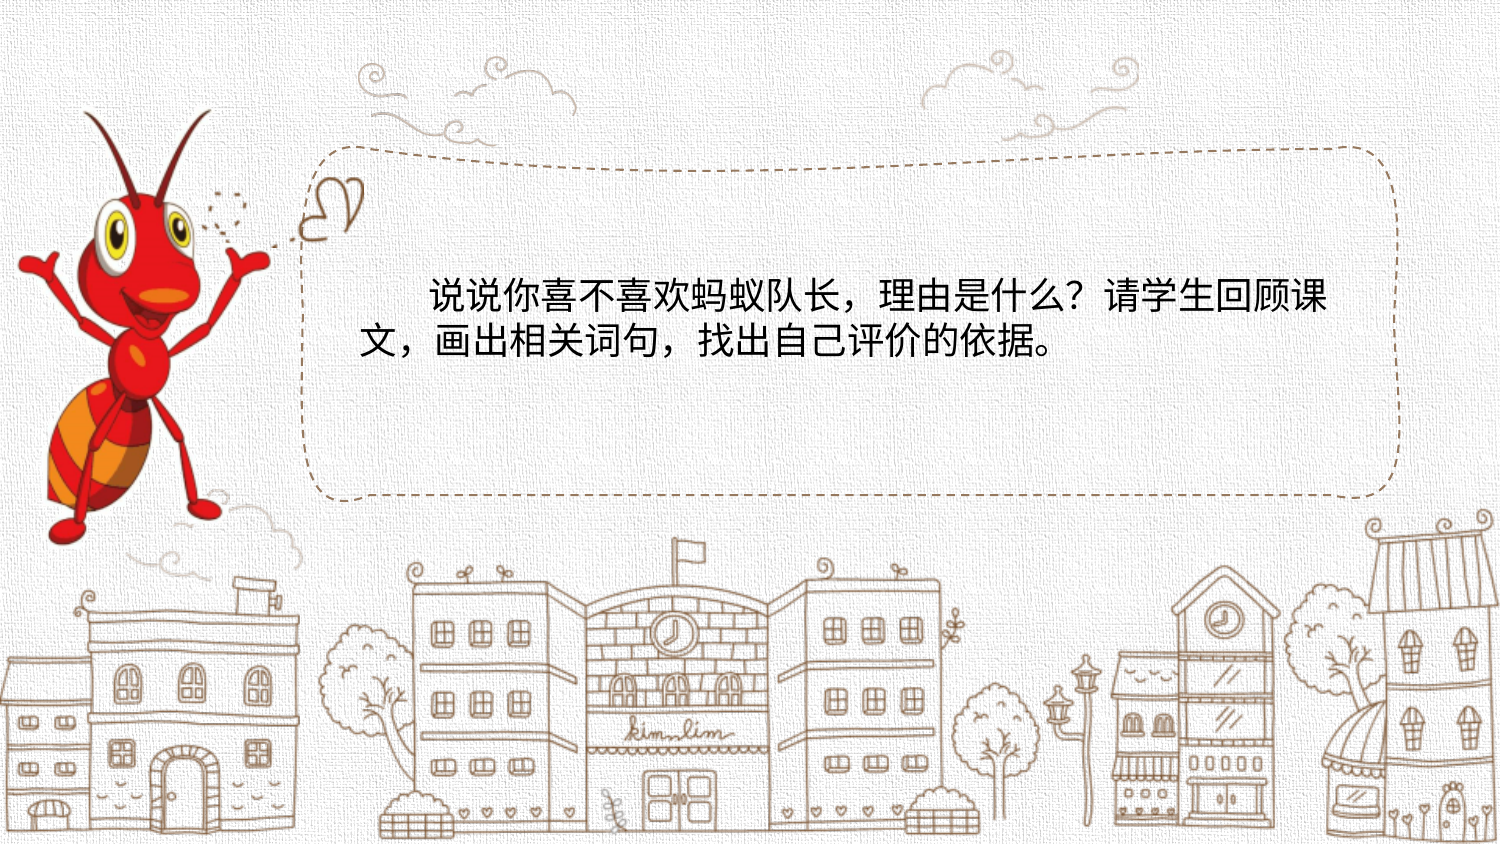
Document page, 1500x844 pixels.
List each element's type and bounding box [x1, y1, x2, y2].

text_box [300, 145, 1401, 489]
picture [0, 0, 1500, 844]
